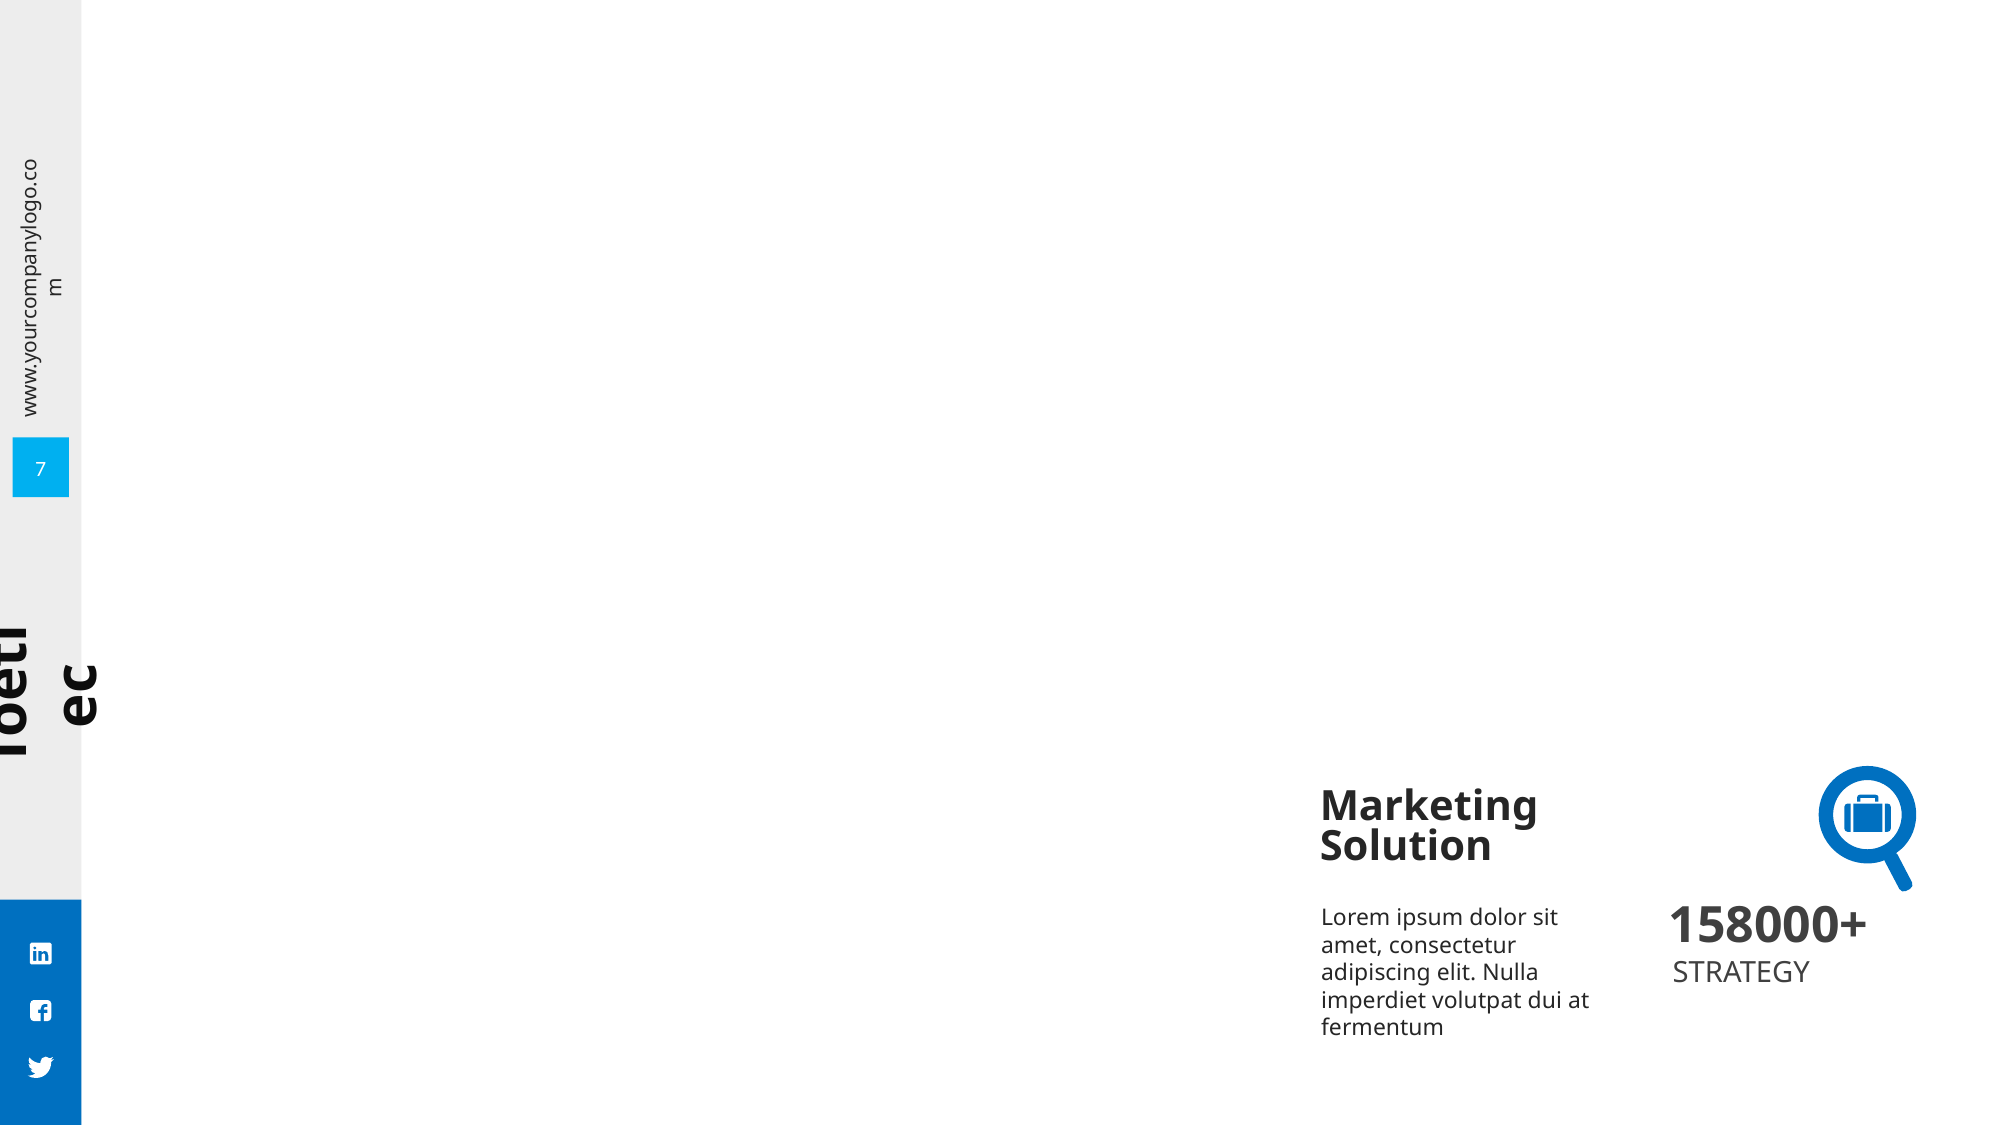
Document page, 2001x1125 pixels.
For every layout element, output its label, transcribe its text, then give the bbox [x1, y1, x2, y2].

slide_number 7 [12, 437, 69, 498]
picture [81, 0, 2000, 1125]
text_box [1818, 765, 1917, 892]
